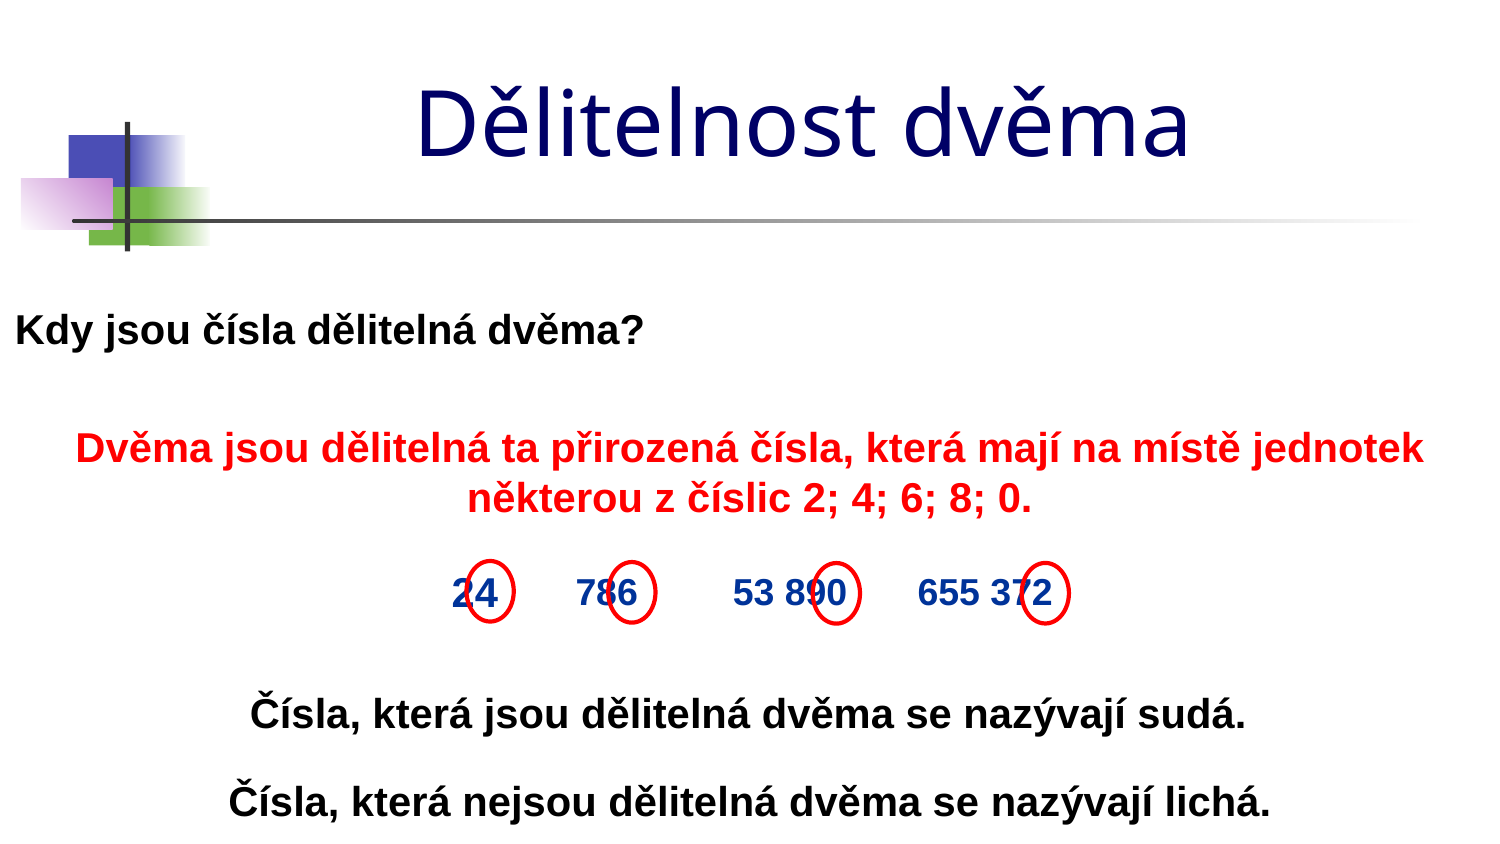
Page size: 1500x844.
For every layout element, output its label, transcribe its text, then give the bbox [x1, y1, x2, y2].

text_box [466, 560, 514, 622]
text_box Čísla, která nejsou dělitelná dvěma se nazývají lichá. [0, 767, 1500, 833]
text_box Kdy jsou čísla dělitelná dvěma? [0, 295, 695, 361]
text_box [1021, 562, 1069, 624]
text_box Dvěma jsou dělitelná ta přirozená čísla, která mají na místě jednotek některou z číslic 2; 4; 6; 8; 0. [0, 413, 1500, 529]
text_box 655 372 [902, 560, 1068, 621]
text_box [608, 562, 656, 623]
text_box 786 [560, 560, 680, 621]
text_box Čísla, která jsou dělitelná dvěma se nazývají sudá. [0, 679, 1499, 744]
text_box 24 [436, 558, 538, 623]
text_box [812, 563, 861, 624]
title Dělitelnost dvěma [106, 29, 1500, 210]
text_box 53 890 [718, 560, 873, 621]
